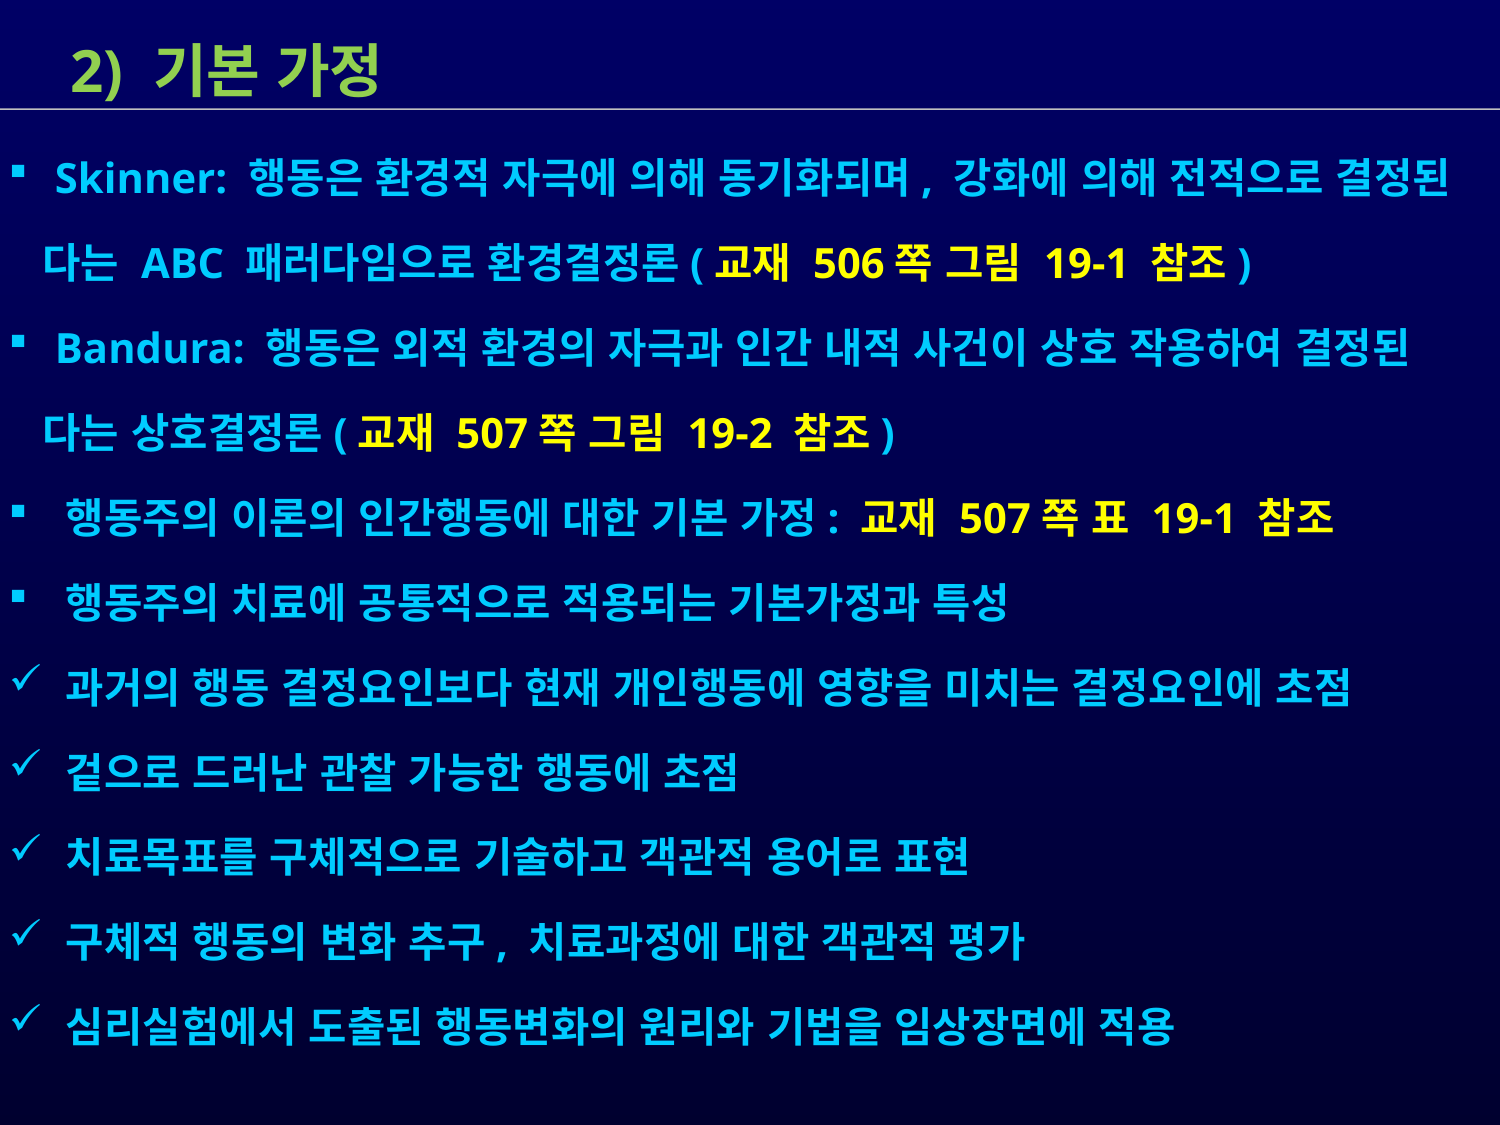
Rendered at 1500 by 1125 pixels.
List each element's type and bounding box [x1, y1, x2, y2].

text_box [0, 26, 1500, 1069]
